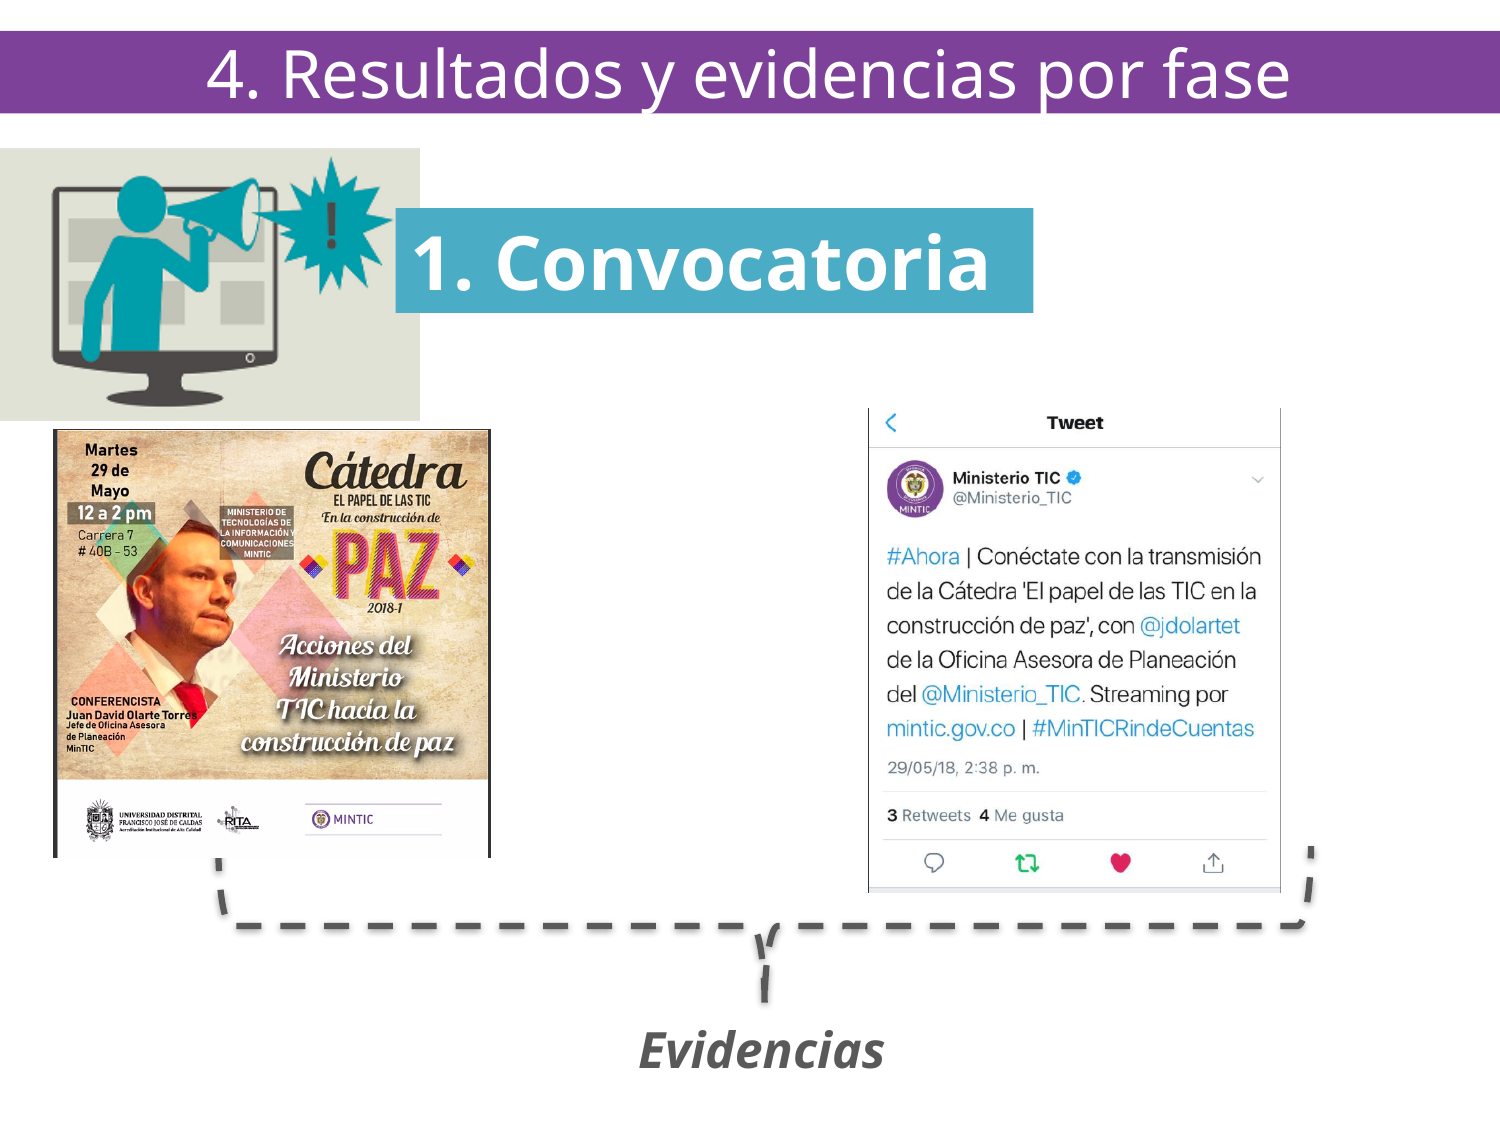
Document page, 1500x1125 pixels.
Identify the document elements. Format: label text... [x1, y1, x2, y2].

picture [52, 429, 491, 859]
text_box Evidencias [561, 1011, 963, 1087]
text_box [217, 846, 1314, 1008]
text_box 4. Resultados y evidencias por fase [0, 29, 1500, 116]
text_box 1. Convocatoria [424, 208, 1034, 313]
picture [0, 148, 420, 421]
picture [867, 408, 1282, 893]
